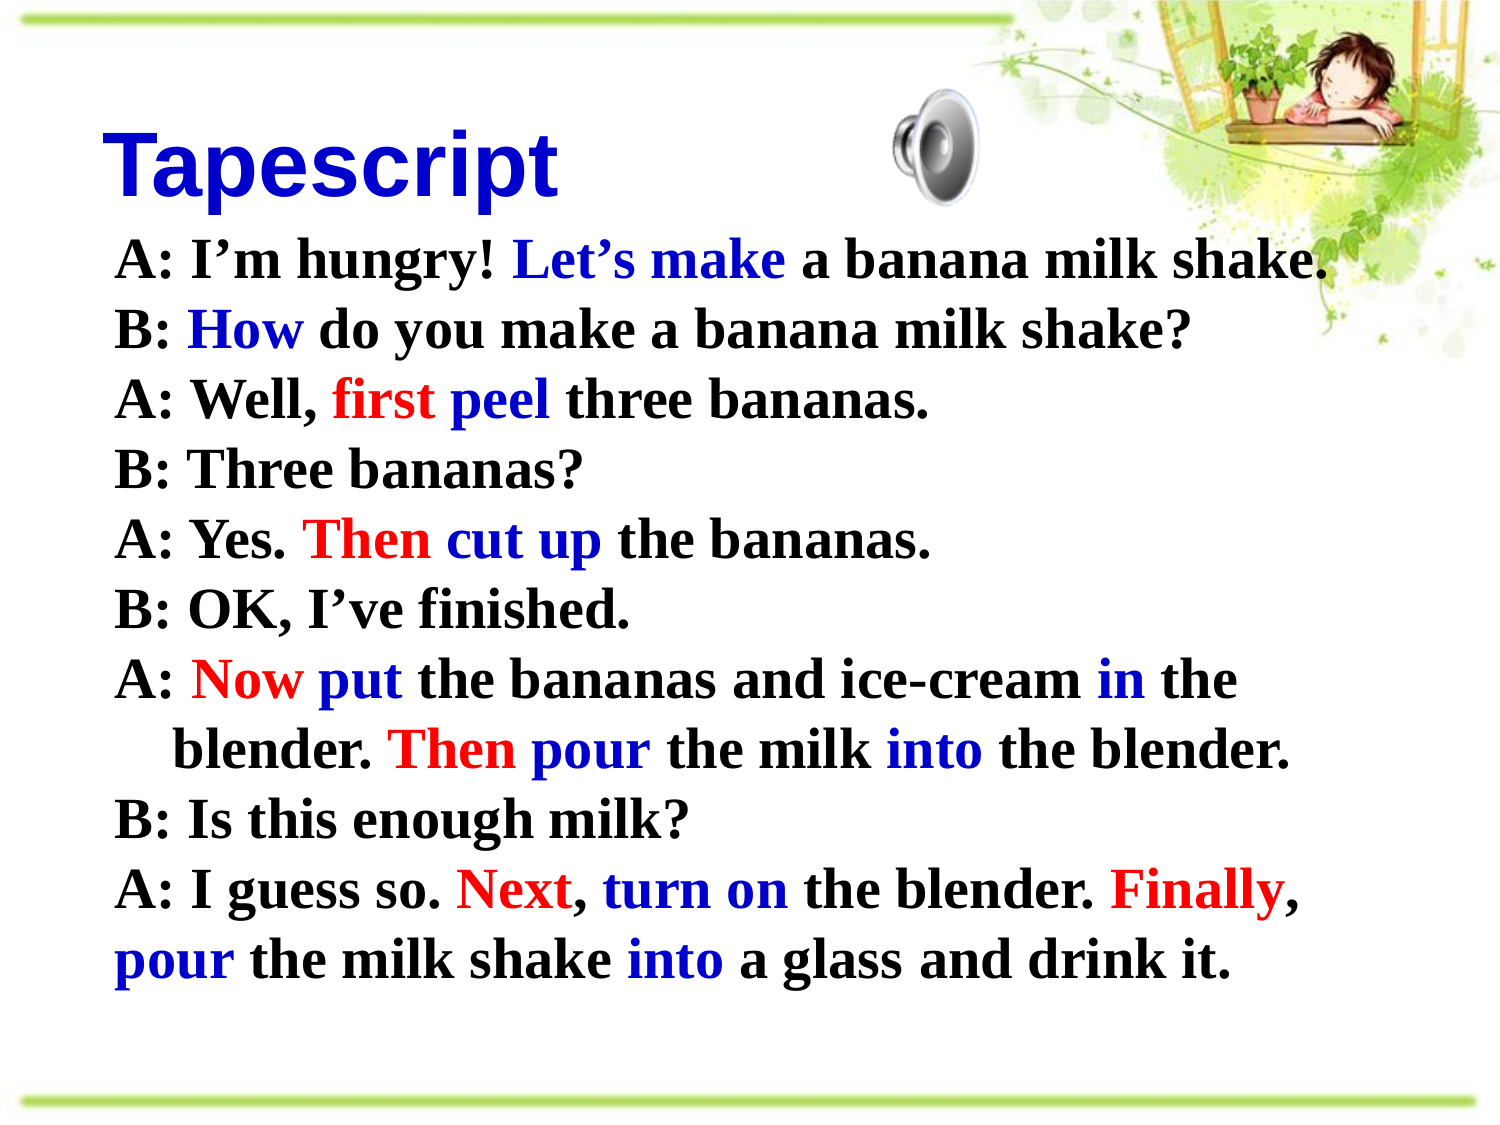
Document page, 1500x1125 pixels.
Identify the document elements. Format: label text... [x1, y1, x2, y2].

list A: I’m hungry! Let’s make a banana milk shake. B: How do you make a banana milk shake? A: Well, first peel three bananas. B: Three bananas? A: Yes. Then cut up the bananas. B: OK, I’ve finished. A: Now put the bananas and ice-cream in the blender. Then pour the milk into the blender. B: Is this enough milk? A: I guess so. Next, turn on the blender. Finally, pour the milk shake into a glass and drink it. [99, 212, 1388, 1001]
title Tapescript [87, 87, 659, 231]
picture [0, 0, 1500, 1125]
